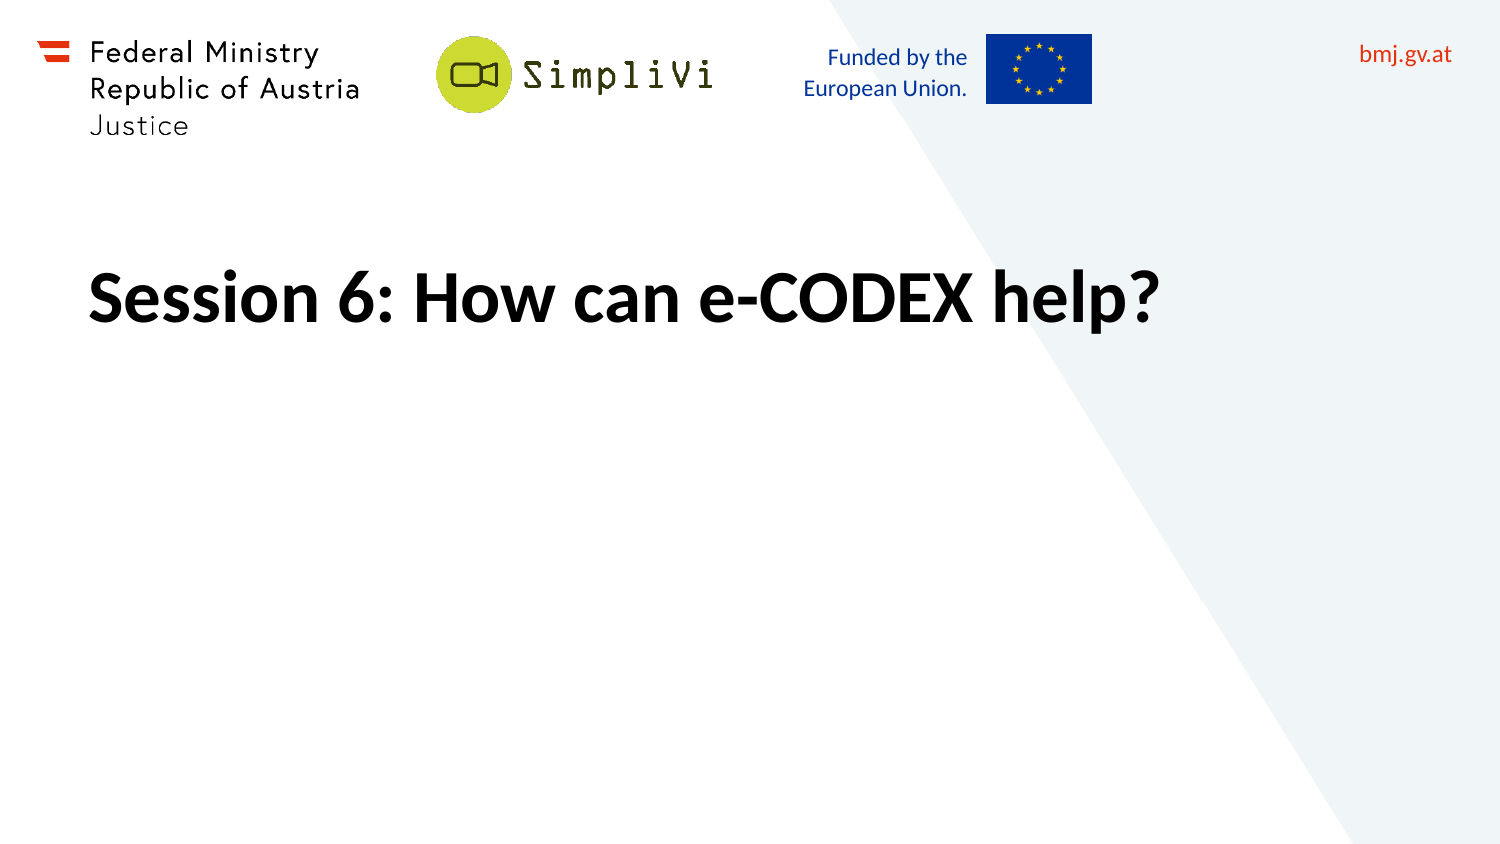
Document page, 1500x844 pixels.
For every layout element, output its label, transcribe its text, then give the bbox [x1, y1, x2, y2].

title Session 6: How can e-CODEX help? [88, 174, 1398, 338]
picture [0, 0, 1500, 844]
